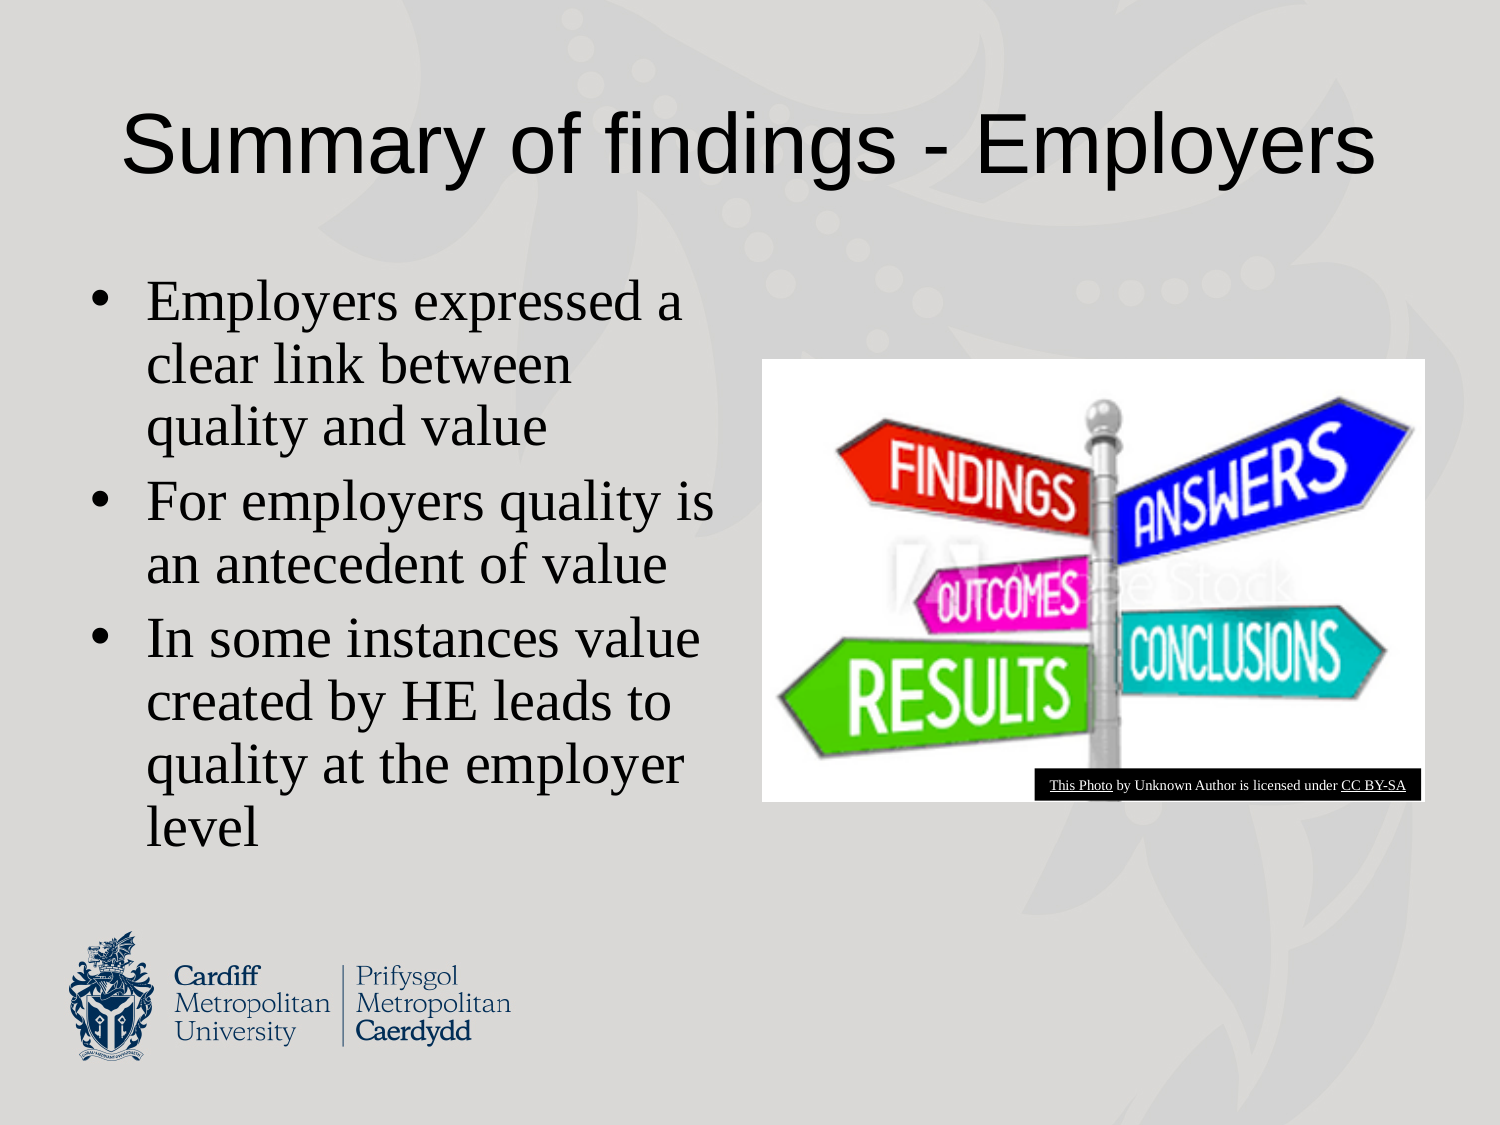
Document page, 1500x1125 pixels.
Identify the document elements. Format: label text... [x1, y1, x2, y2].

picture [0, 0, 1500, 1125]
list Employers expressed a clear link between quality and value For employers quality is an antecedent of value In some instances value created by HE leads to quality at the employer level [75, 262, 738, 899]
title Summary of findings - Employers [75, 45, 1425, 233]
